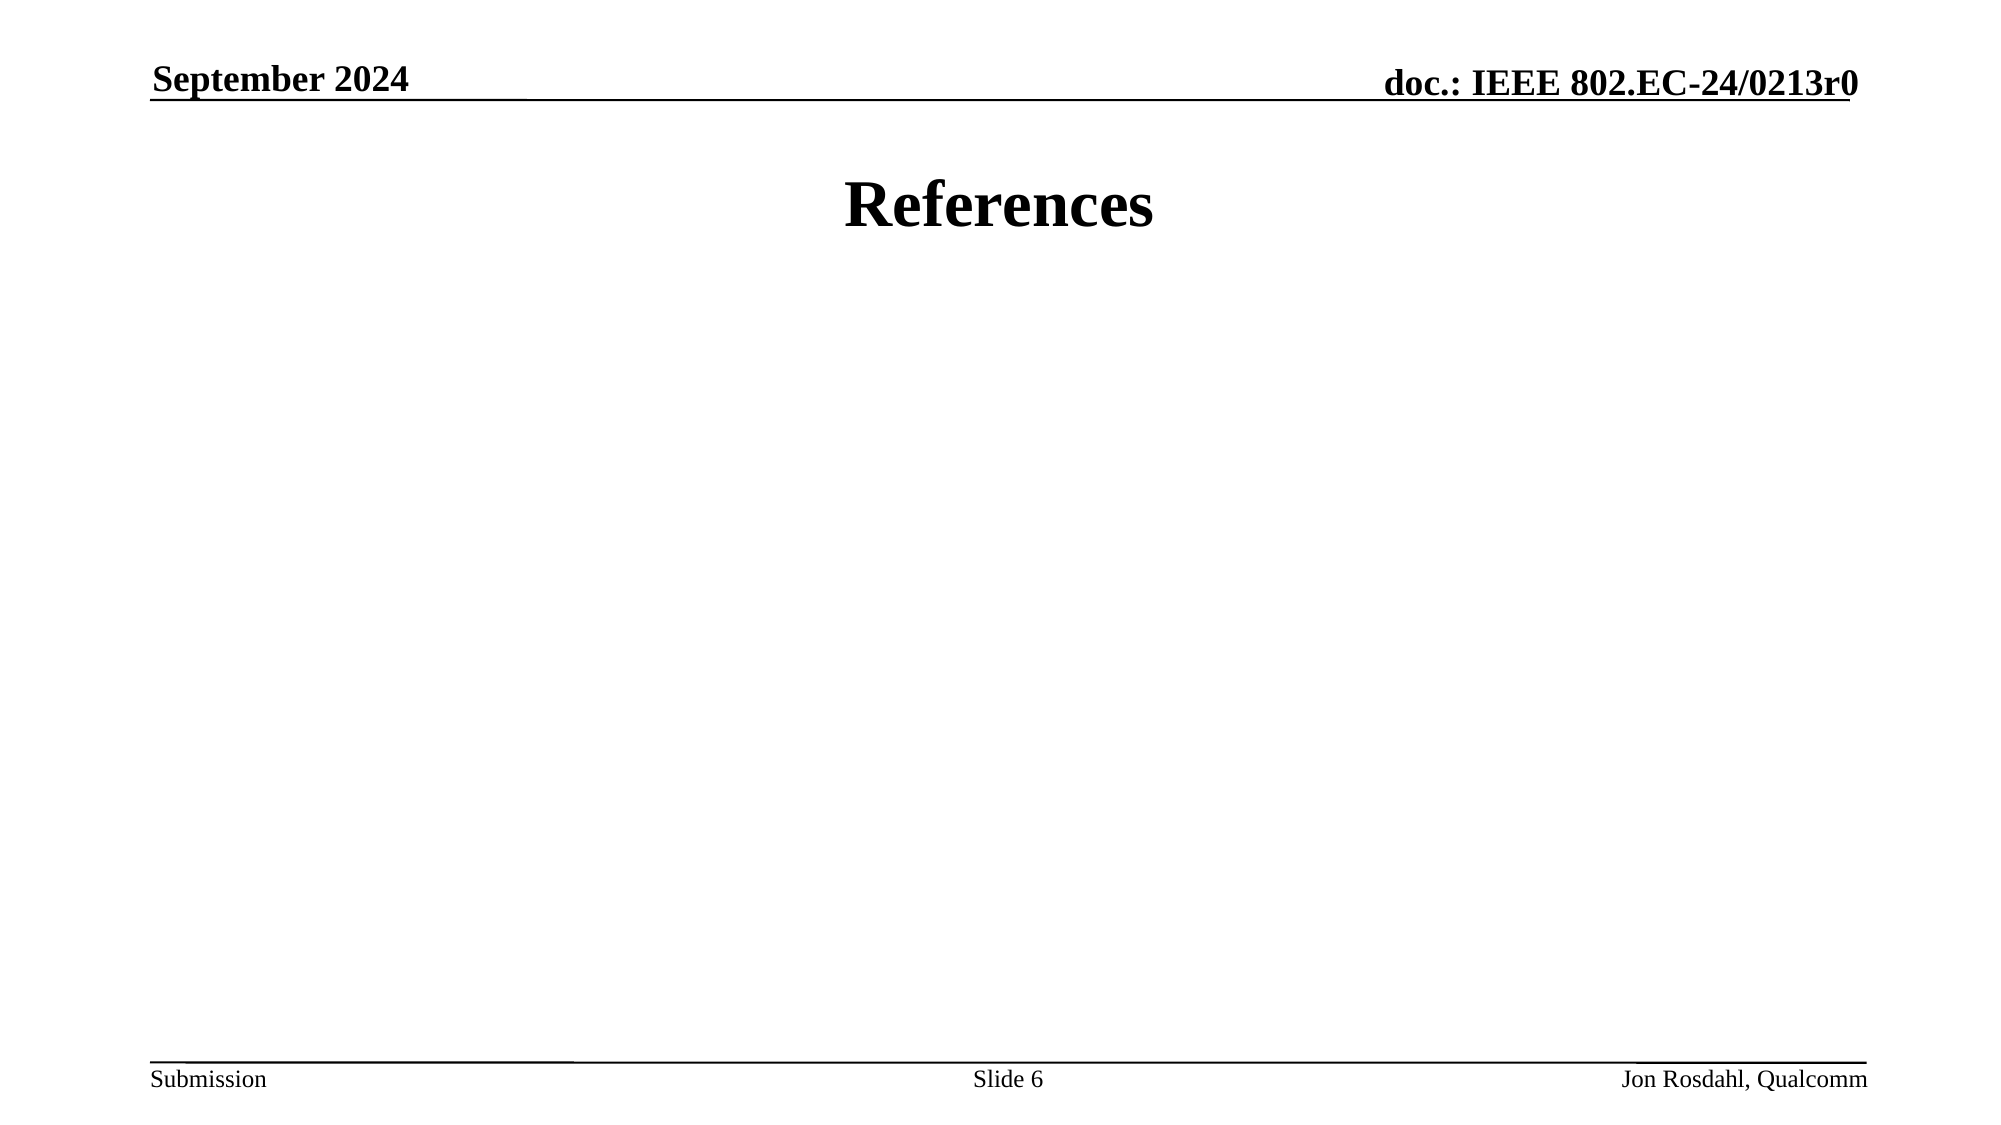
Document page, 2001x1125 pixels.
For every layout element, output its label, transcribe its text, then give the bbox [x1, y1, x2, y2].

footer Jon Rosdahl, Qualcomm [1171, 1061, 1869, 1093]
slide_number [152, 54, 563, 100]
slide_number Slide 6 [950, 1061, 1067, 1123]
title References [149, 112, 1850, 288]
